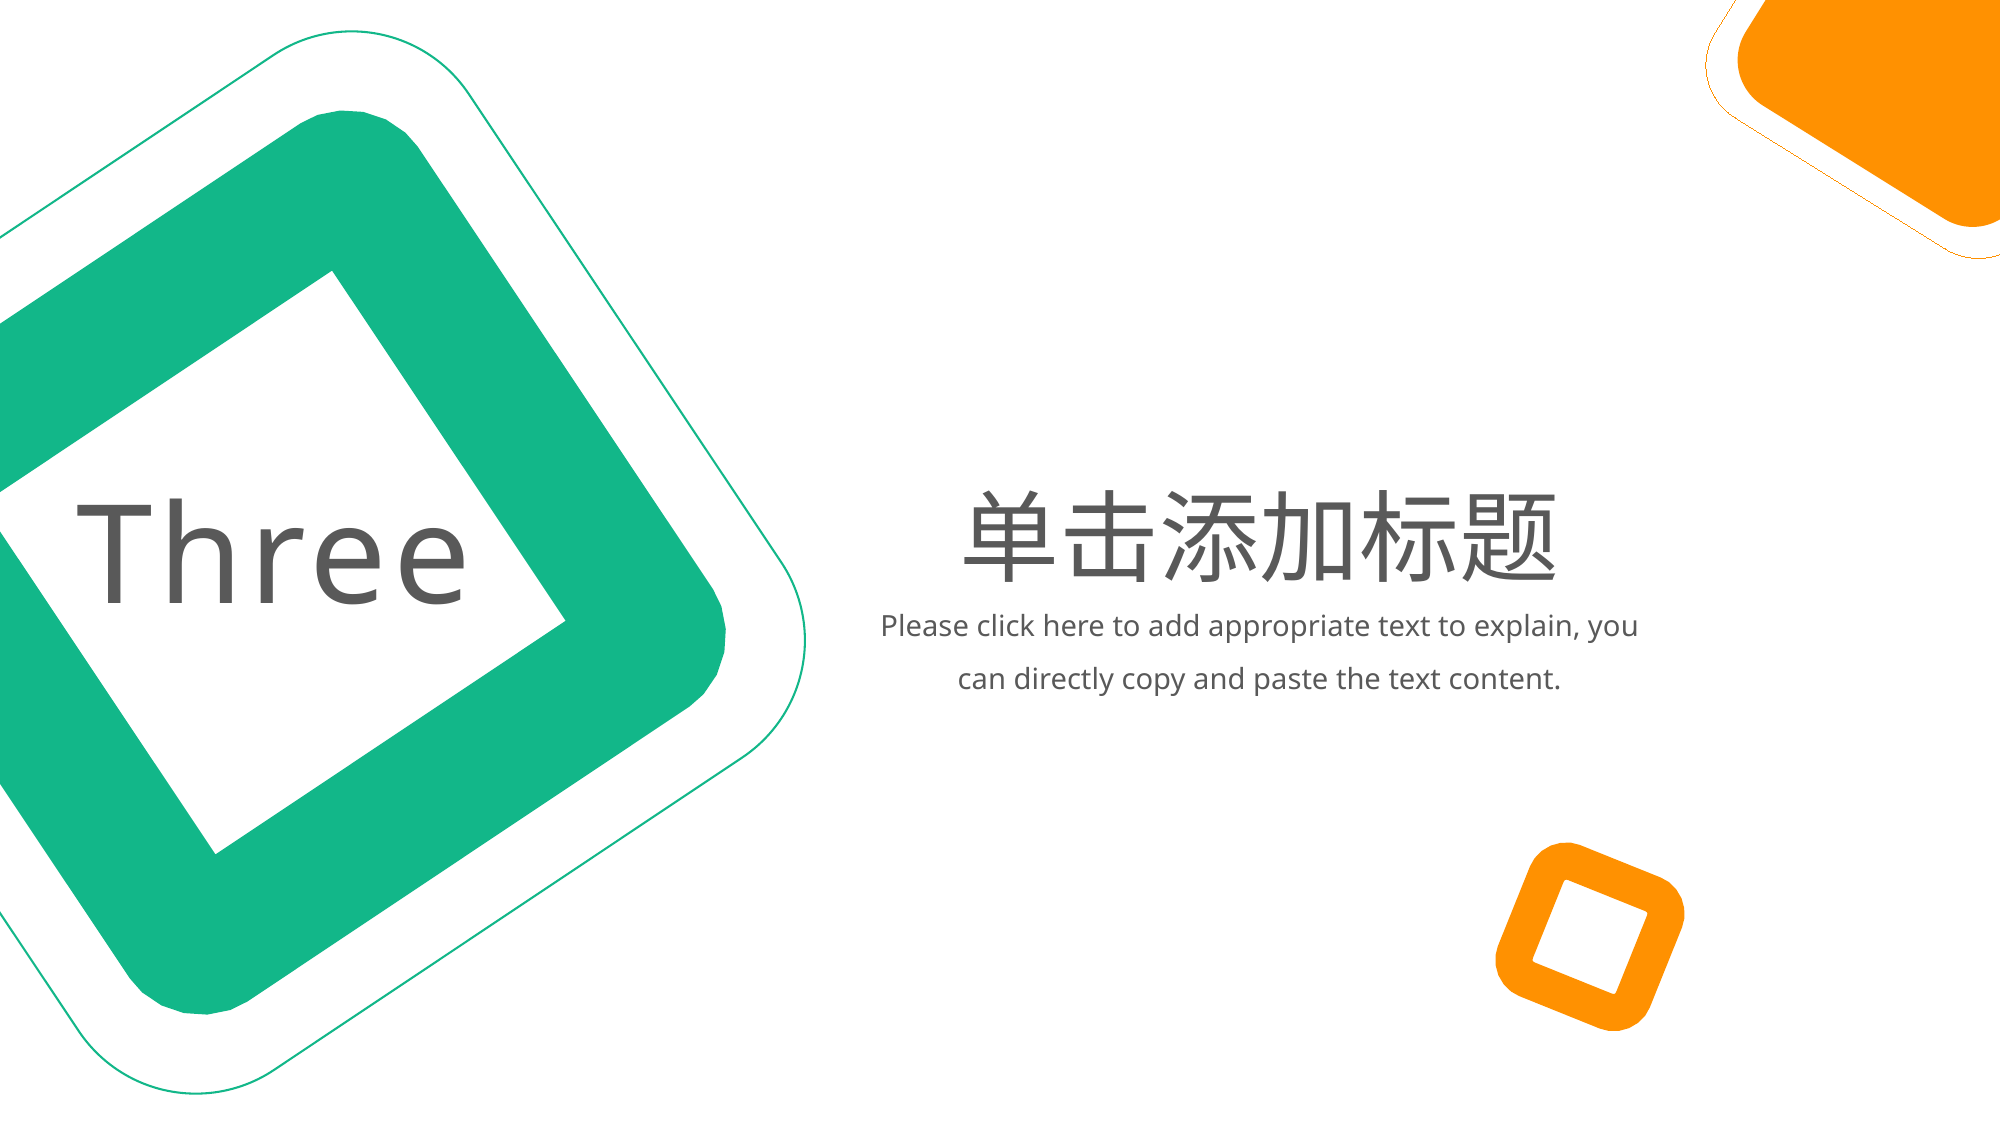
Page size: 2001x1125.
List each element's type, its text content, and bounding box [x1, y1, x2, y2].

text_box Please click here to add appropriate text to explain, you can directly copy and paste the text content. [847, 582, 1673, 703]
text_box [1513, 860, 1667, 1014]
text_box 单击添加标题 [944, 466, 1575, 582]
text_box [1705, 0, 2000, 259]
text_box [0, 140, 696, 985]
